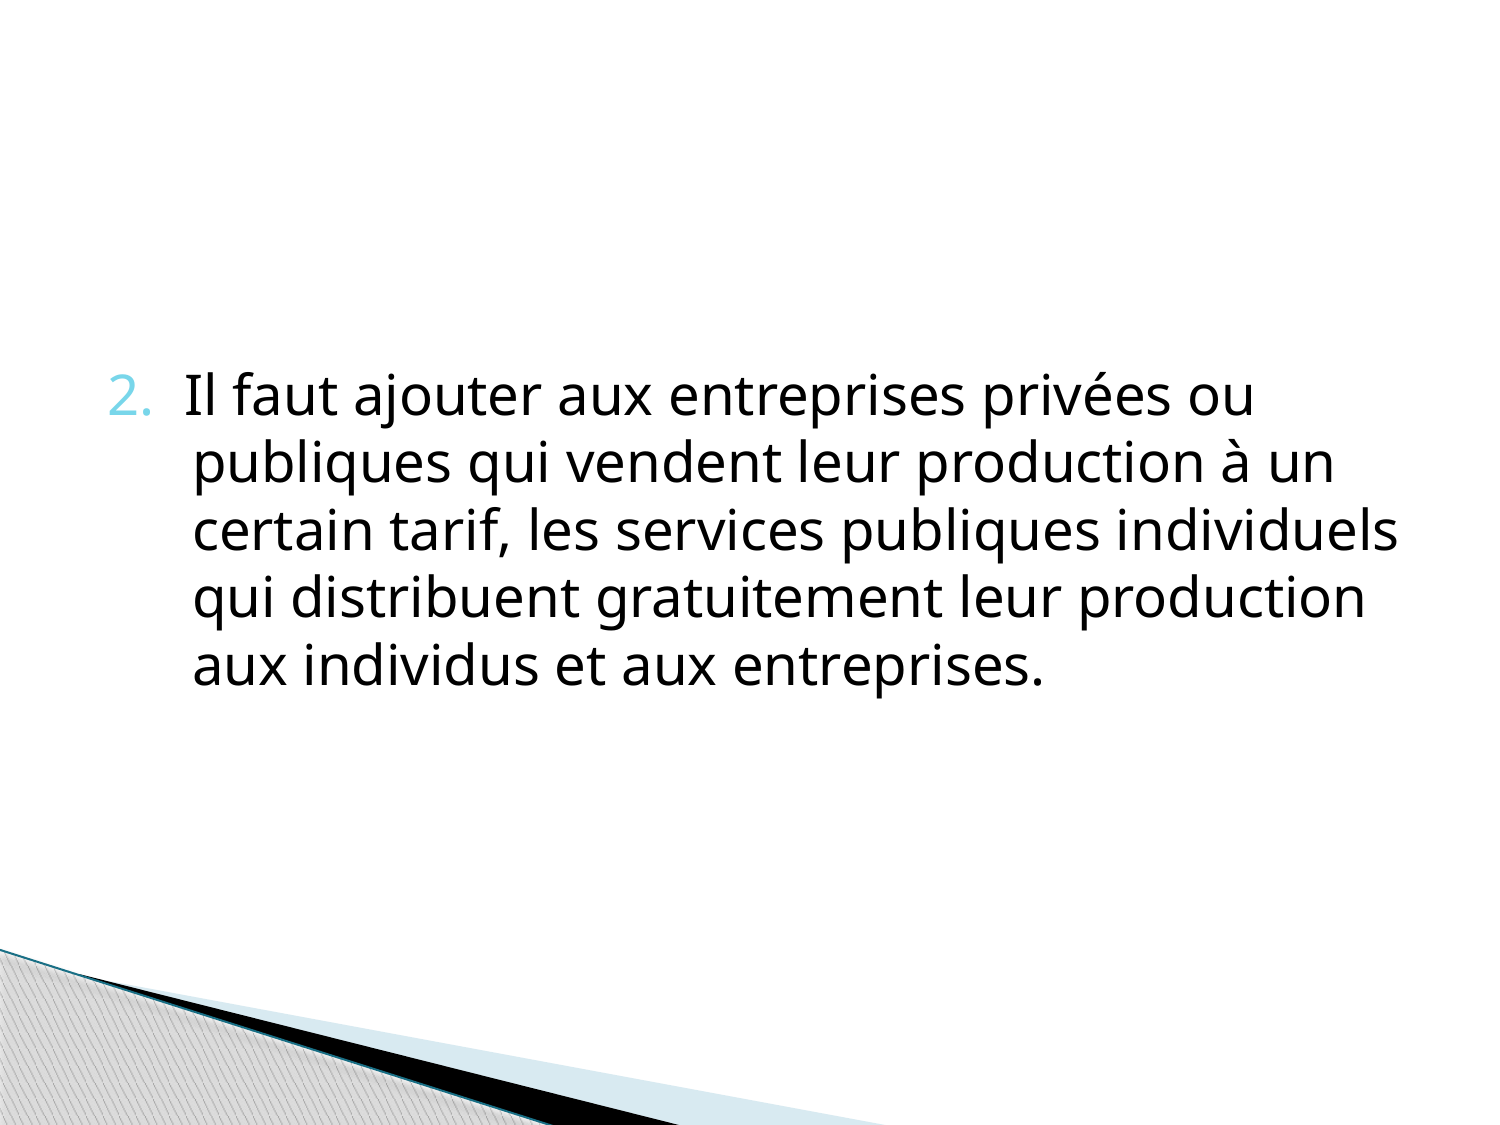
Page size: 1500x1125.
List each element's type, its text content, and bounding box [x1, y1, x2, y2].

list 2. Il faut ajouter aux entreprises privées ou publiques qui vendent leur production à un certain tarif, les services publiques individuels qui distribuent gratuitement leur production aux individus et aux entreprises. [75, 351, 1425, 986]
